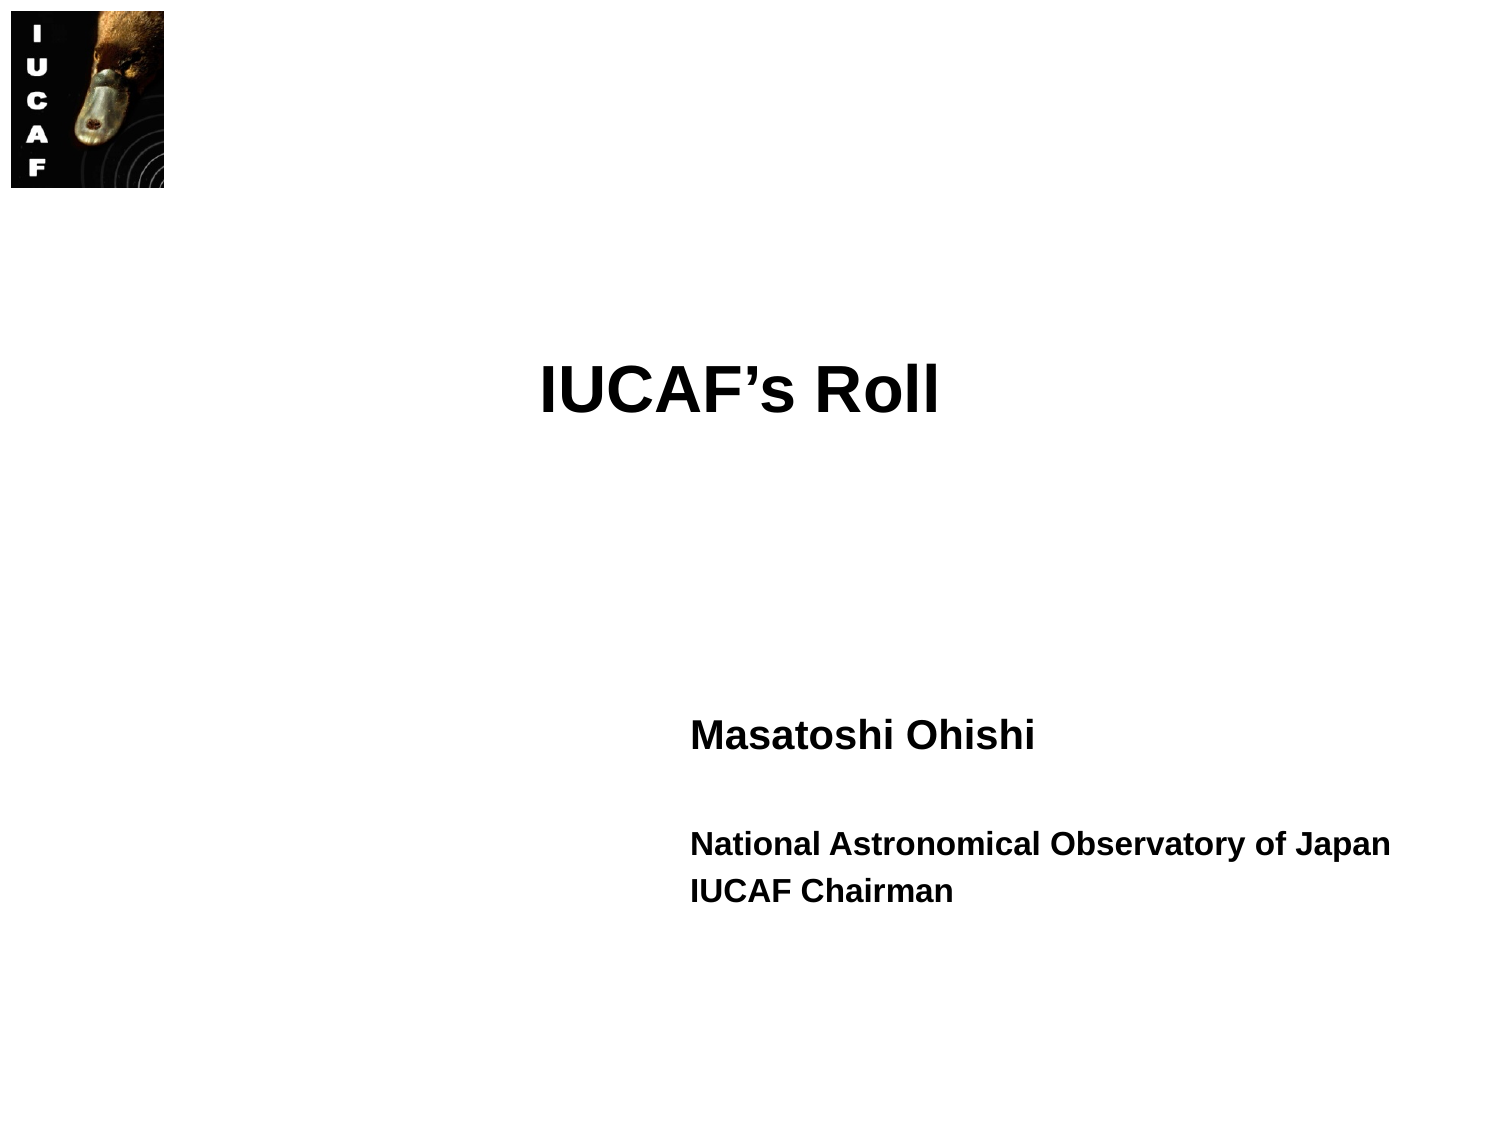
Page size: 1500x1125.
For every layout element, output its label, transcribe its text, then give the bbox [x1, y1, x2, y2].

subtitle Masatoshi Ohishi National Astronomical Observatory of Japan IUCAF Chairman [674, 699, 1426, 988]
title IUCAF’s Roll [46, 245, 1435, 434]
picture [11, 11, 164, 188]
